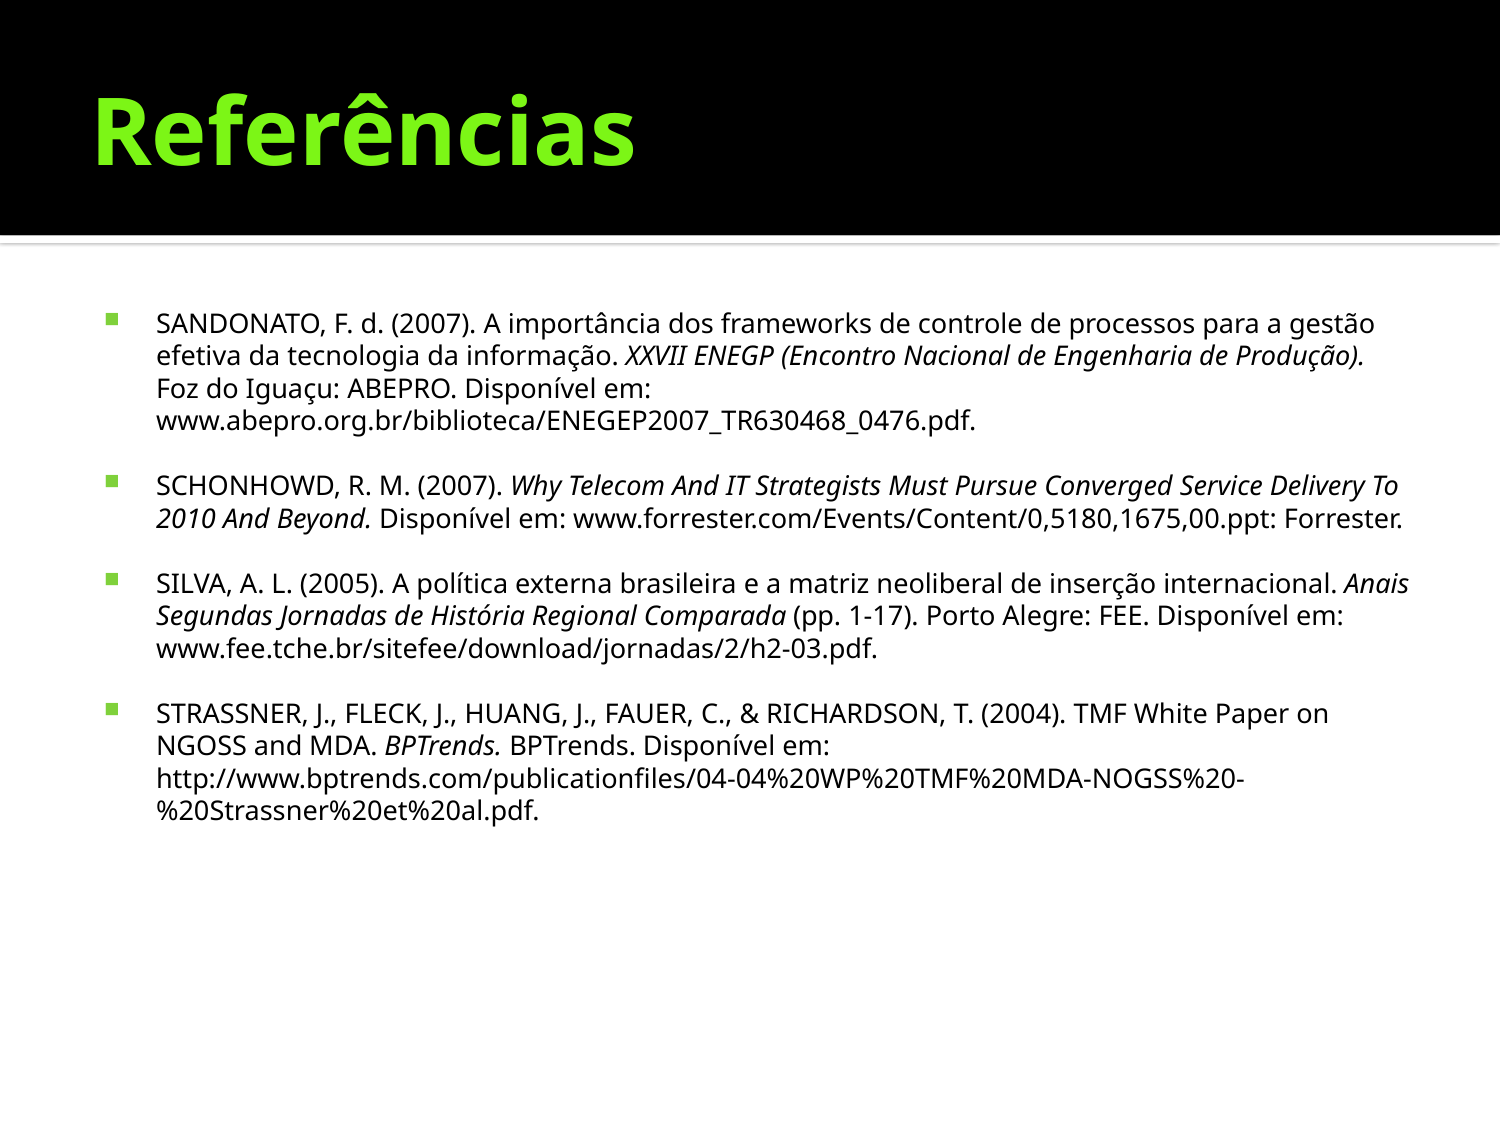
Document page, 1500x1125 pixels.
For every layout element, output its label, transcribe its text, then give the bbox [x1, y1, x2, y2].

list SANDONATO, F. d. (2007). A importância dos frameworks de controle de processos para a gestão efetiva da tecnologia da informação. XXVII ENEGP (Encontro Nacional de Engenharia de Produção). Foz do Iguaçu: ABEPRO. Disponível em: www.abepro.org.br/biblioteca/ENEGEP2007_TR630468_0476.pdf. SCHONHOWD, R. M. (2007). Why Telecom And IT Strategists Must Pursue Converged Service Delivery To 2010 And Beyond. Disponível em: www.forrester.com/Events/Content/0,5180,1675,00.ppt: Forrester. SILVA, A. L. (2005). A política externa brasileira e a matriz neoliberal de inserção internacional. Anais Segundas Jornadas de História Regional Comparada (pp. 1-17). Porto Alegre: FEE. Disponível em: www.fee.tche.br/sitefee/download/jornadas/2/h2-03.pdf. STRASSNER, J., FLECK, J., HUANG, J., FAUER, C., & RICHARDSON, T. (2004). TMF White Paper on NGOSS and MDA. BPTrends. BPTrends. Disponível em: http://www.bptrends.com/publicationfiles/04-04%20WP%20TMF%20MDA-NOGSS%20-%20Strassner%20et%20al.pdf. [75, 291, 1425, 1050]
title Referências [75, 25, 1425, 231]
